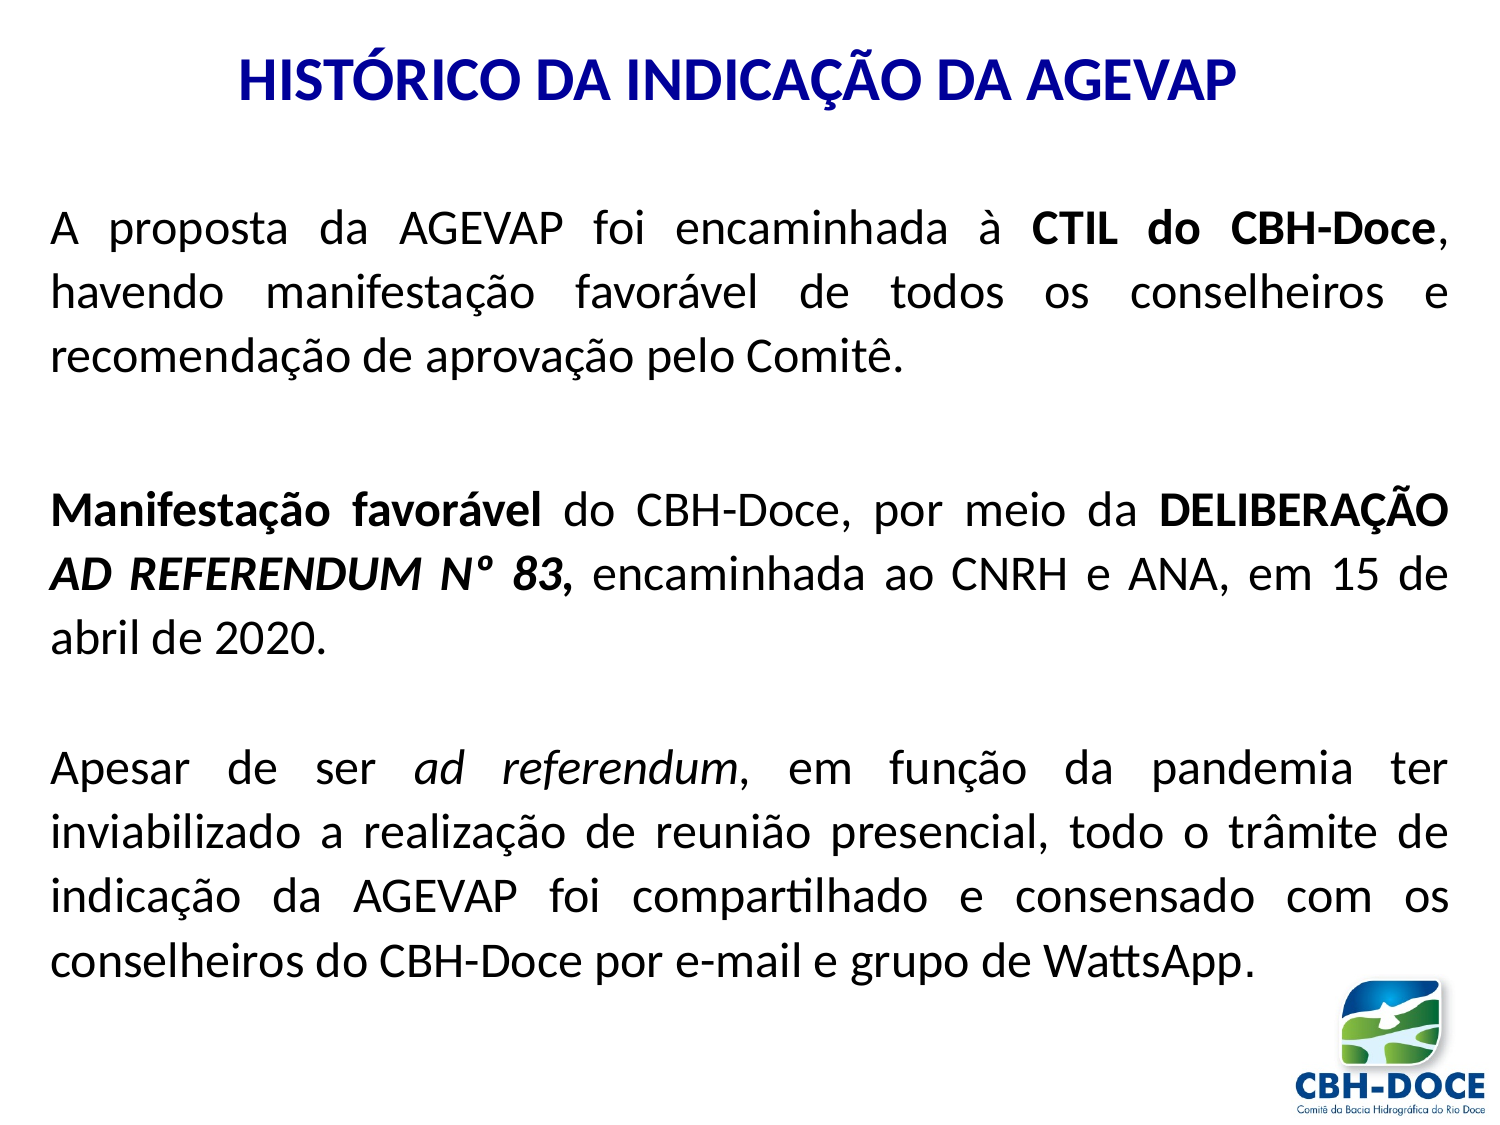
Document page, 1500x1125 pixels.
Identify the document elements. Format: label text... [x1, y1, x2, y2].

text_box HISTÓRICO DA INDICAÇÃO DA AGEVAP [223, 30, 1255, 121]
text_box A proposta da AGEVAP foi encaminhada à CTIL do CBH-Doce, havendo manifestação favorável de todos os conselheiros e recomendação de aprovação pelo Comitê. Manifestação favorável do CBH-Doce, por meio da DELIBERAÇÃO AD REFERENDUM Nº 83, encaminhada ao CNRH e ANA, em 15 de abril de 2020. Apesar de ser ad referendum, em função da pandemia ter inviabilizado a realização de reunião presencial, todo o trâmite de indicação da AGEVAP foi compartilhado e consensado com os conselheiros do CBH-Doce por e-mail e grupo de WattsApp. [35, 182, 1465, 995]
picture [1291, 974, 1489, 1122]
